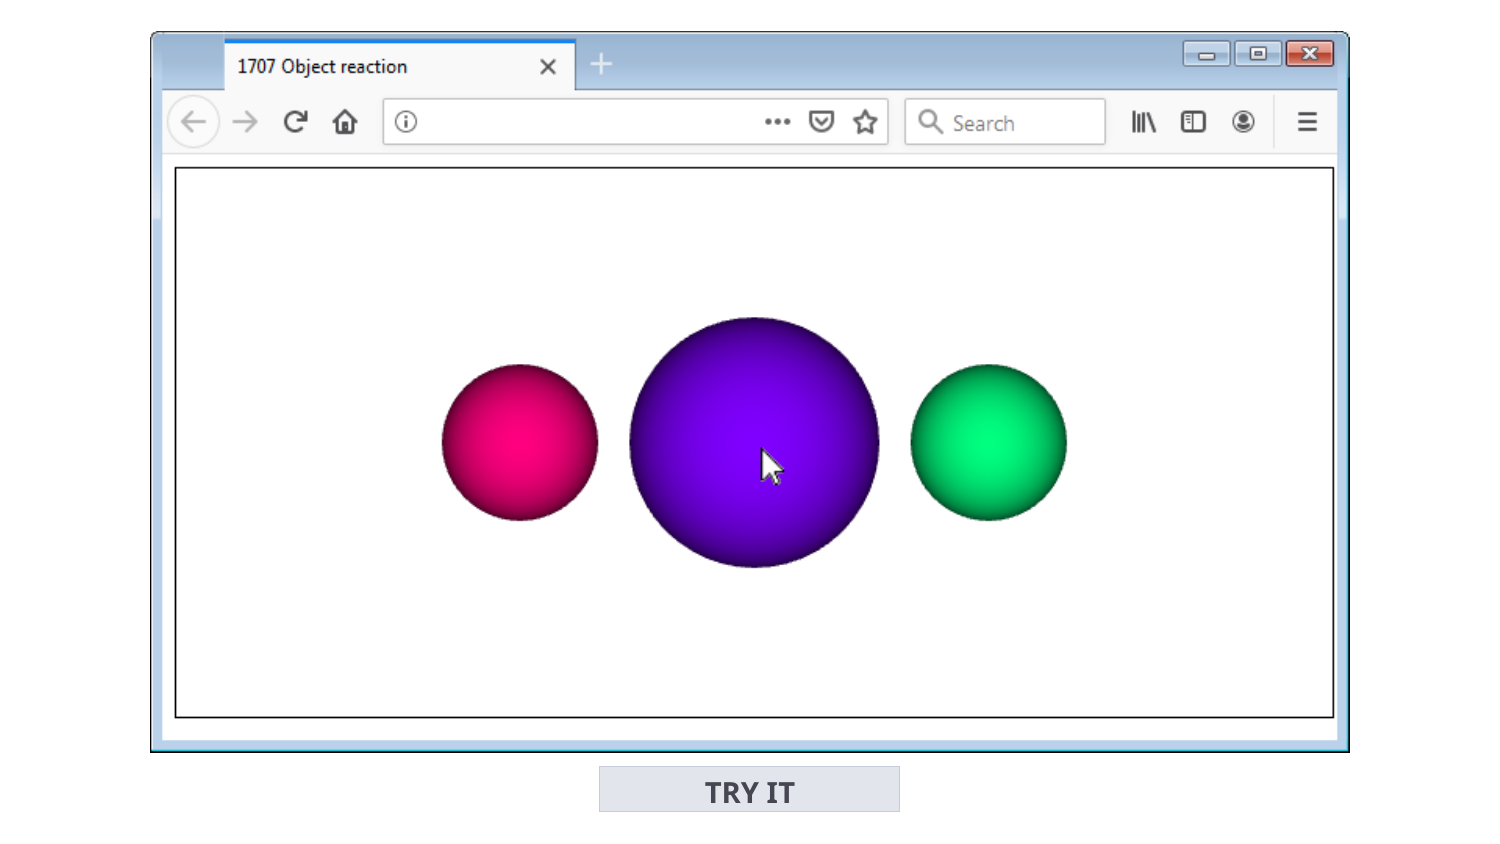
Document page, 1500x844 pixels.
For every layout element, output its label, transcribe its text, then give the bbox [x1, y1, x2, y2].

text_box TRY IT [599, 766, 900, 812]
picture [149, 31, 1351, 753]
